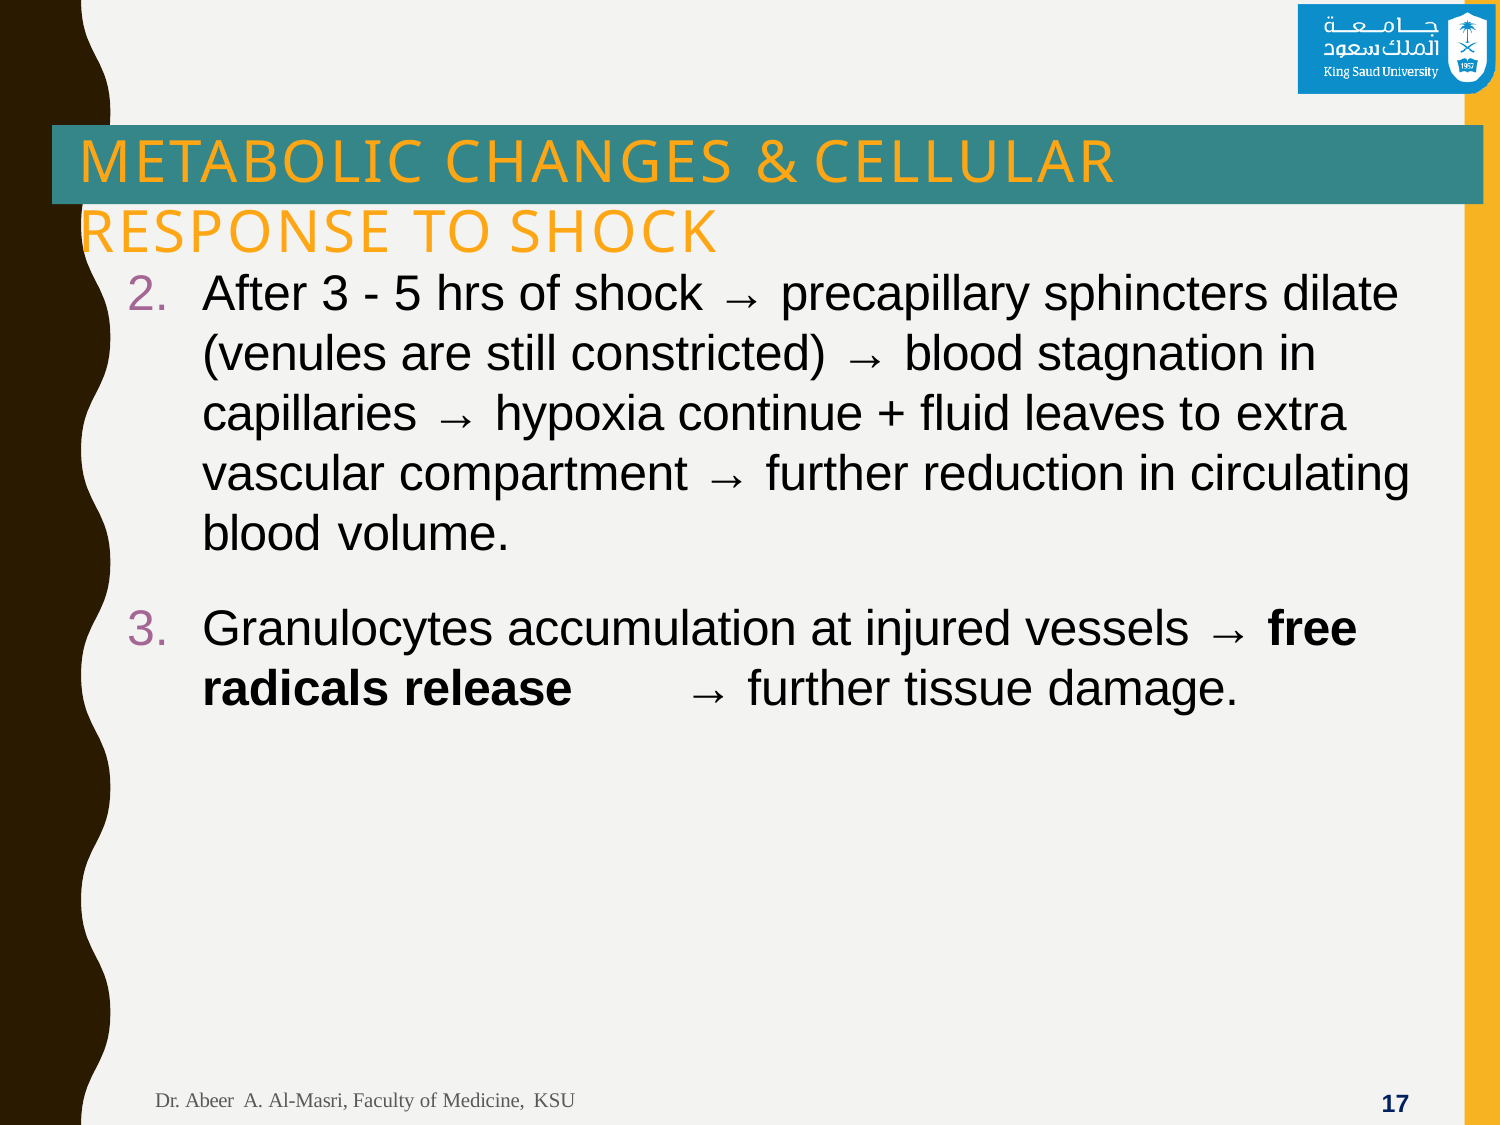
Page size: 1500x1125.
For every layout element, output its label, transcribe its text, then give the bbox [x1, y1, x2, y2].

text_box [1454, 125, 1484, 205]
text_box [1297, 4, 1496, 94]
text_box [0, 0, 111, 1125]
slide_number 10 [1377, 1090, 1415, 1125]
title METABOLIC CHANGES & CELLULAR RESPONSE TO SHOCK [76, 124, 1454, 313]
text_box [1464, 0, 1500, 1125]
footer Dr. Abeer A. Al-Masri, Faculty of Medicine, KSU [153, 1089, 581, 1125]
text_box [52, 125, 76, 205]
text_box After 3 - 5 hrs of shock → precapillary sphincters dilate (venules are still constricted) → blood stagnation in capillaries → hypoxia continue + fluid leaves to extra vascular compartment → further reduction in circulating blood volume. Granulocytes accumulation at injured vessels → free radicals release → further tissue damage. [125, 313, 1426, 716]
